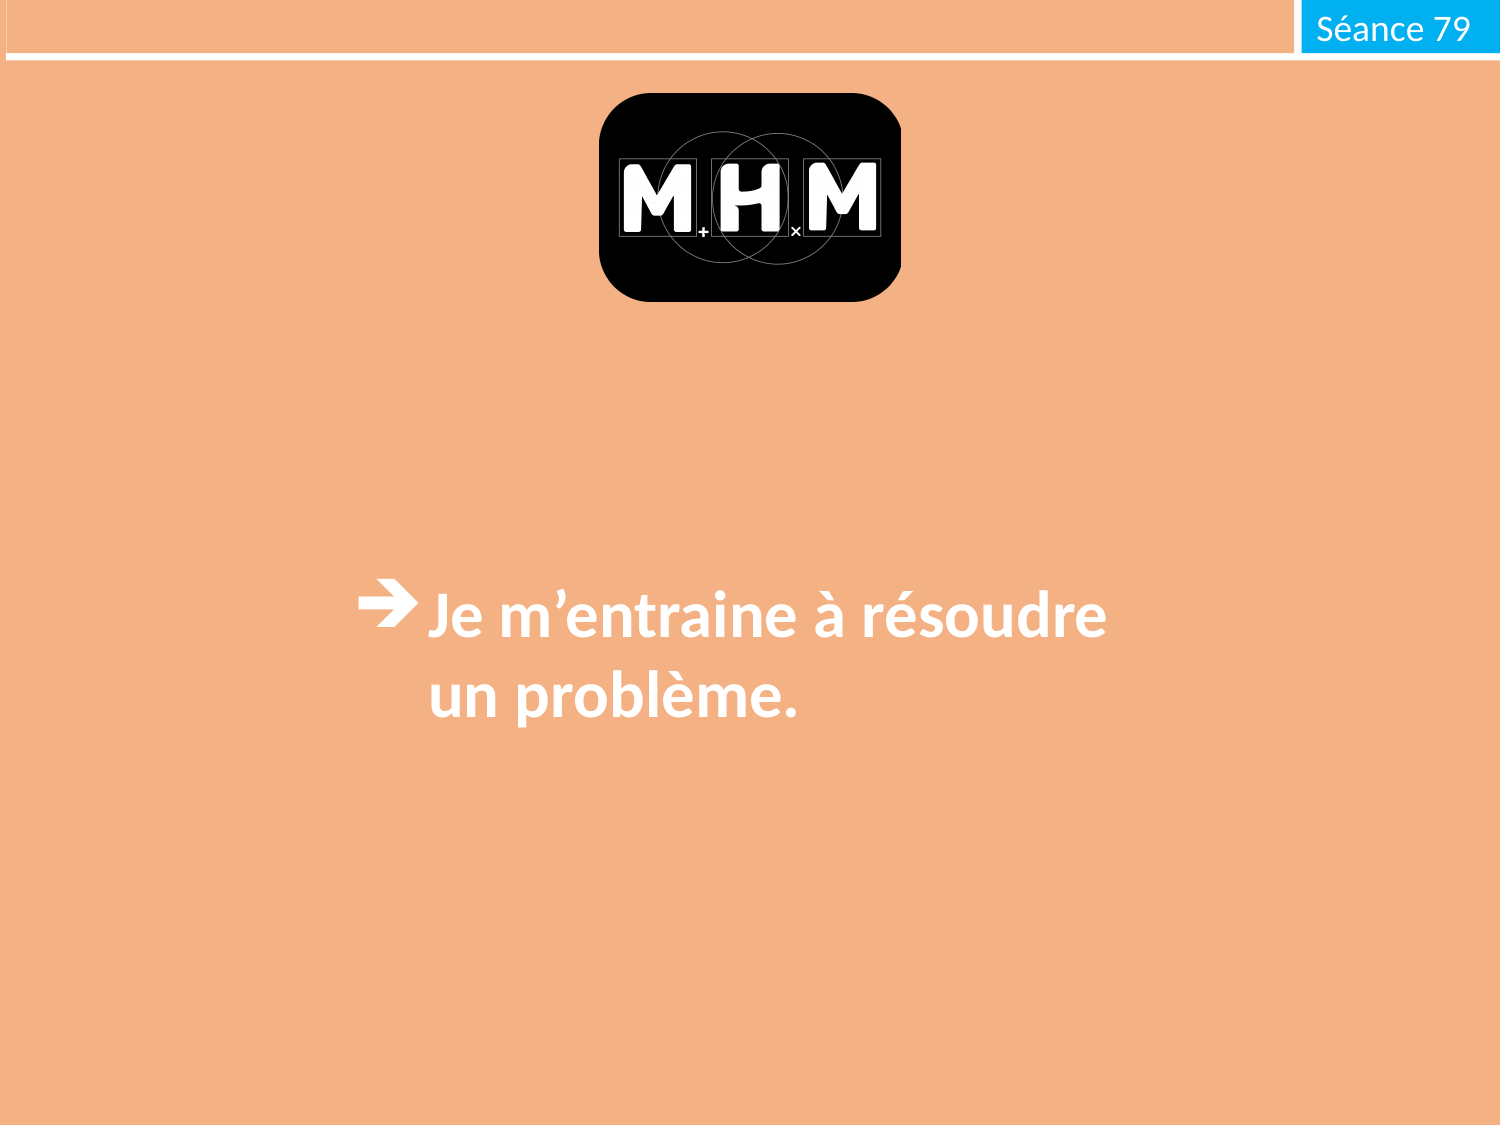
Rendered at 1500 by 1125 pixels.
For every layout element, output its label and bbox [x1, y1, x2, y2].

text_box [0, 60, 1500, 1125]
